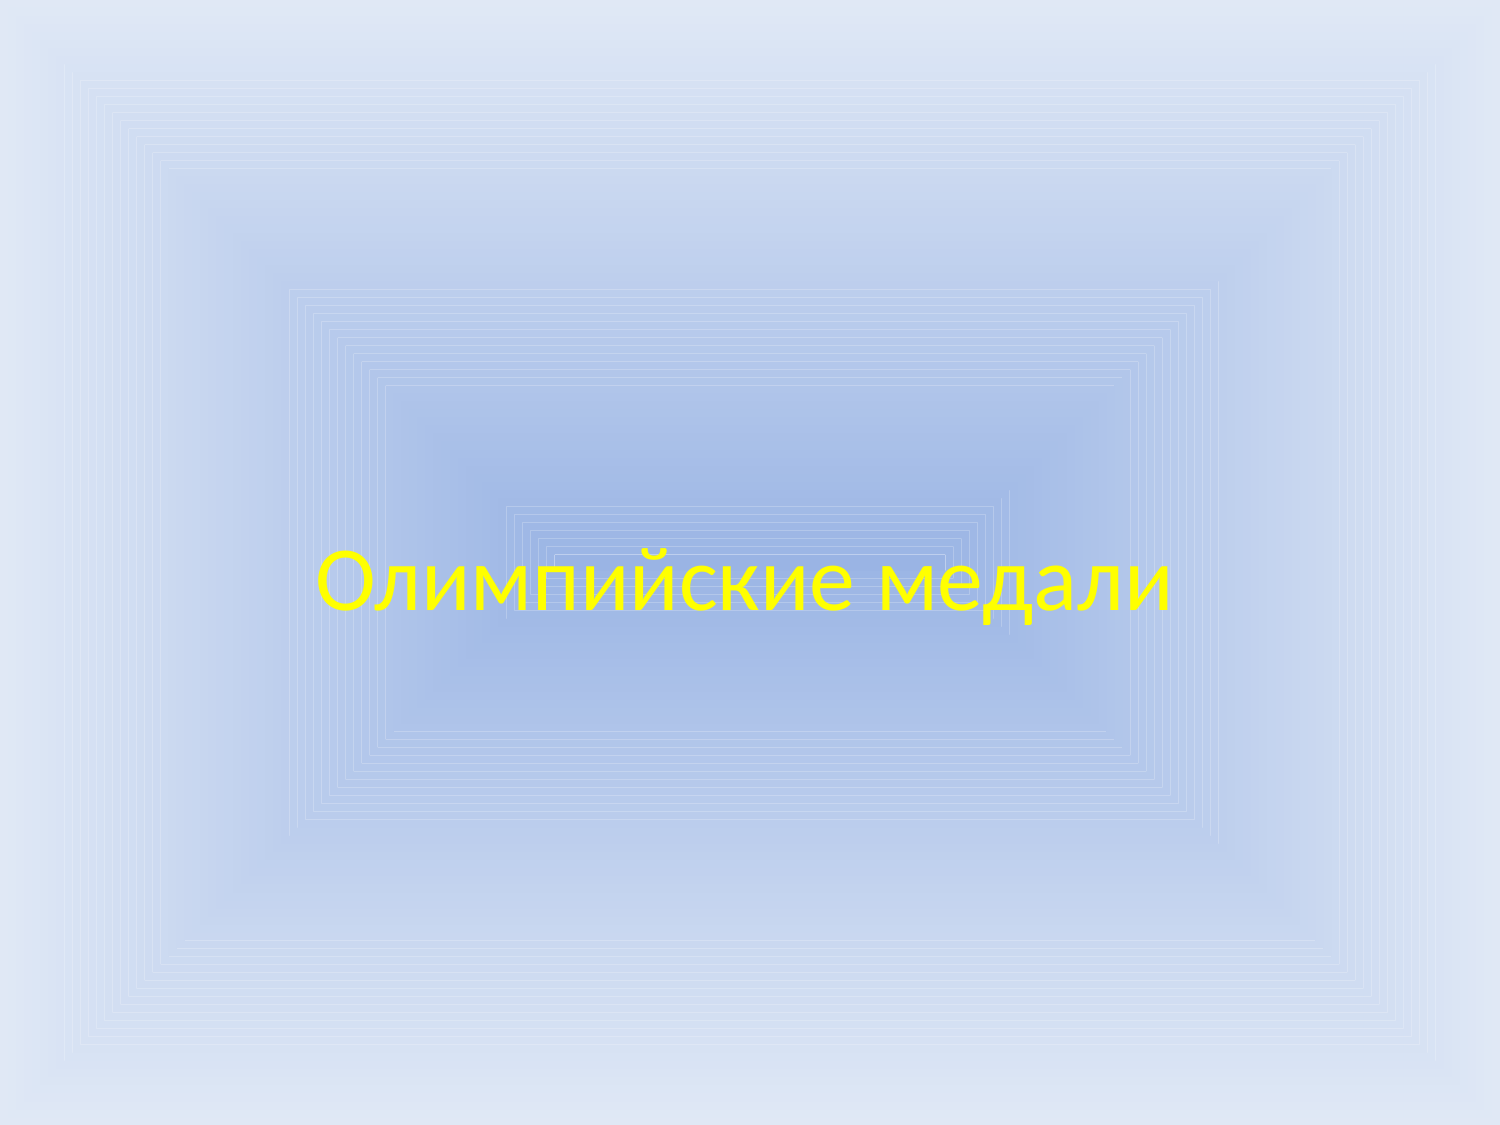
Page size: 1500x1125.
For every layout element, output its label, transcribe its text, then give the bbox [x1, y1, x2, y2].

title Олимпийские медали [70, 480, 1421, 668]
